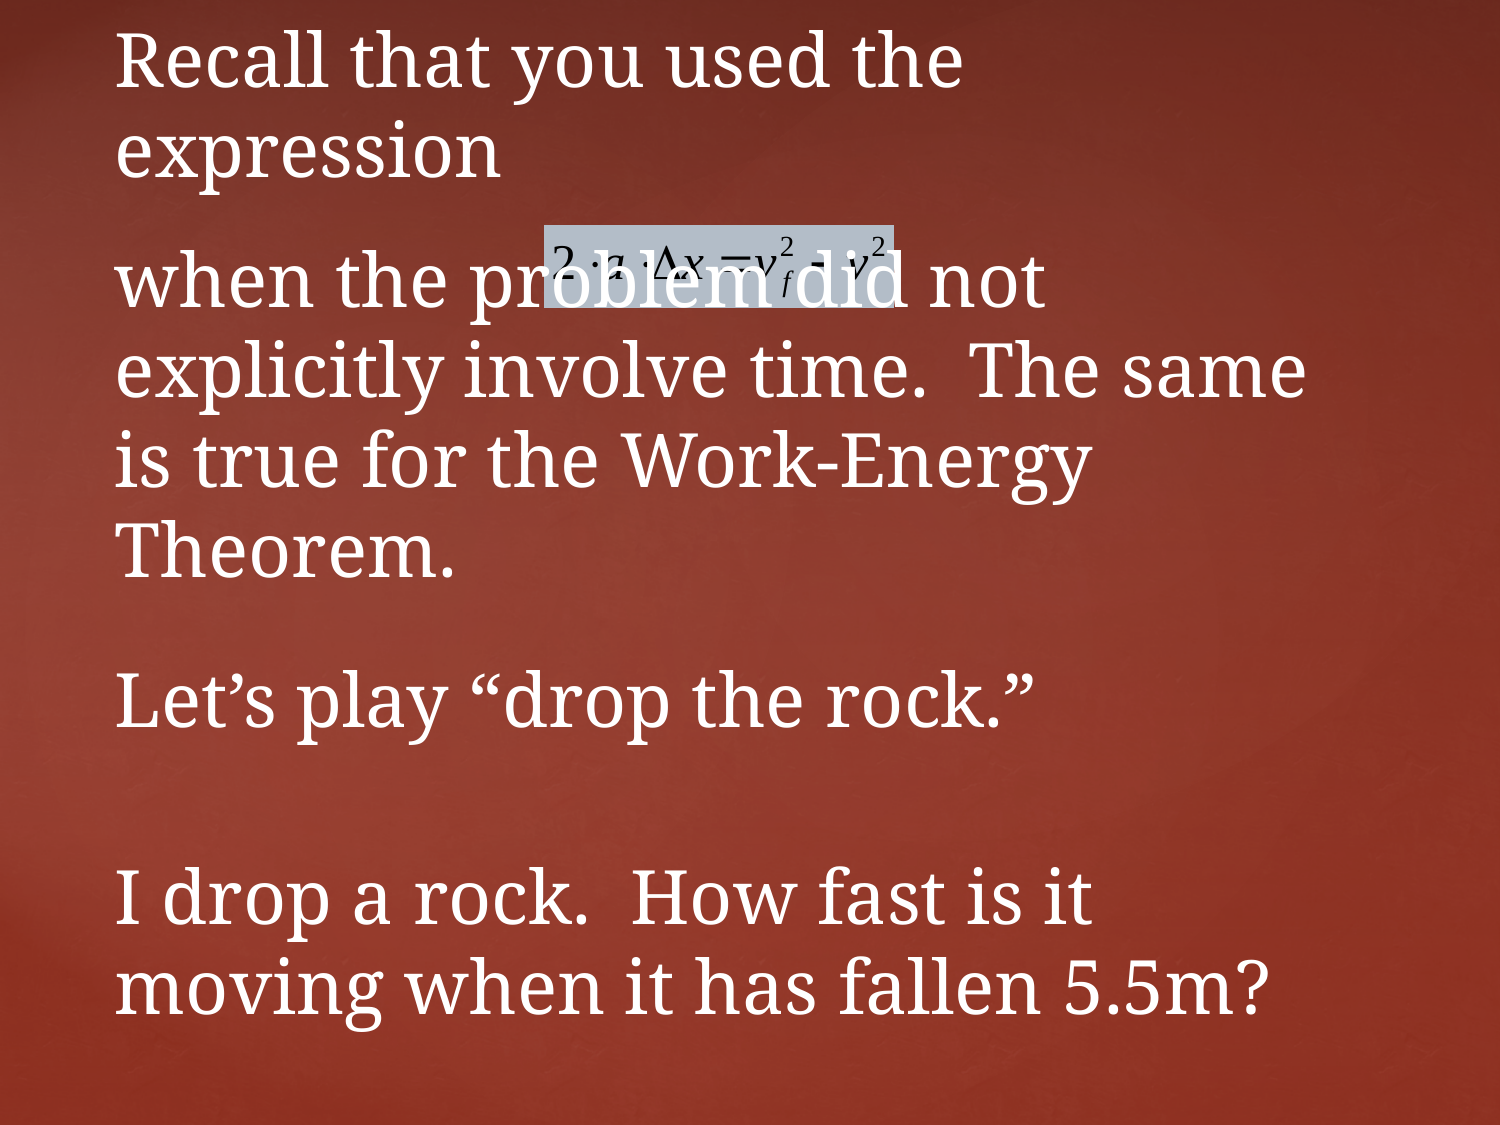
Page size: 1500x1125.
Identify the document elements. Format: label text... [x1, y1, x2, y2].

text_box I drop a rock. How fast is it moving when it has fallen 5.5m? [99, 849, 1338, 1038]
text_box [543, 224, 895, 309]
title Recall that you used the expression [99, 62, 1338, 200]
text_box Let’s play “drop the rock.” [99, 612, 1338, 750]
text_box when the problem did not explicitly involve time. The same is true for the Work-Energy Theorem. [99, 324, 1338, 600]
